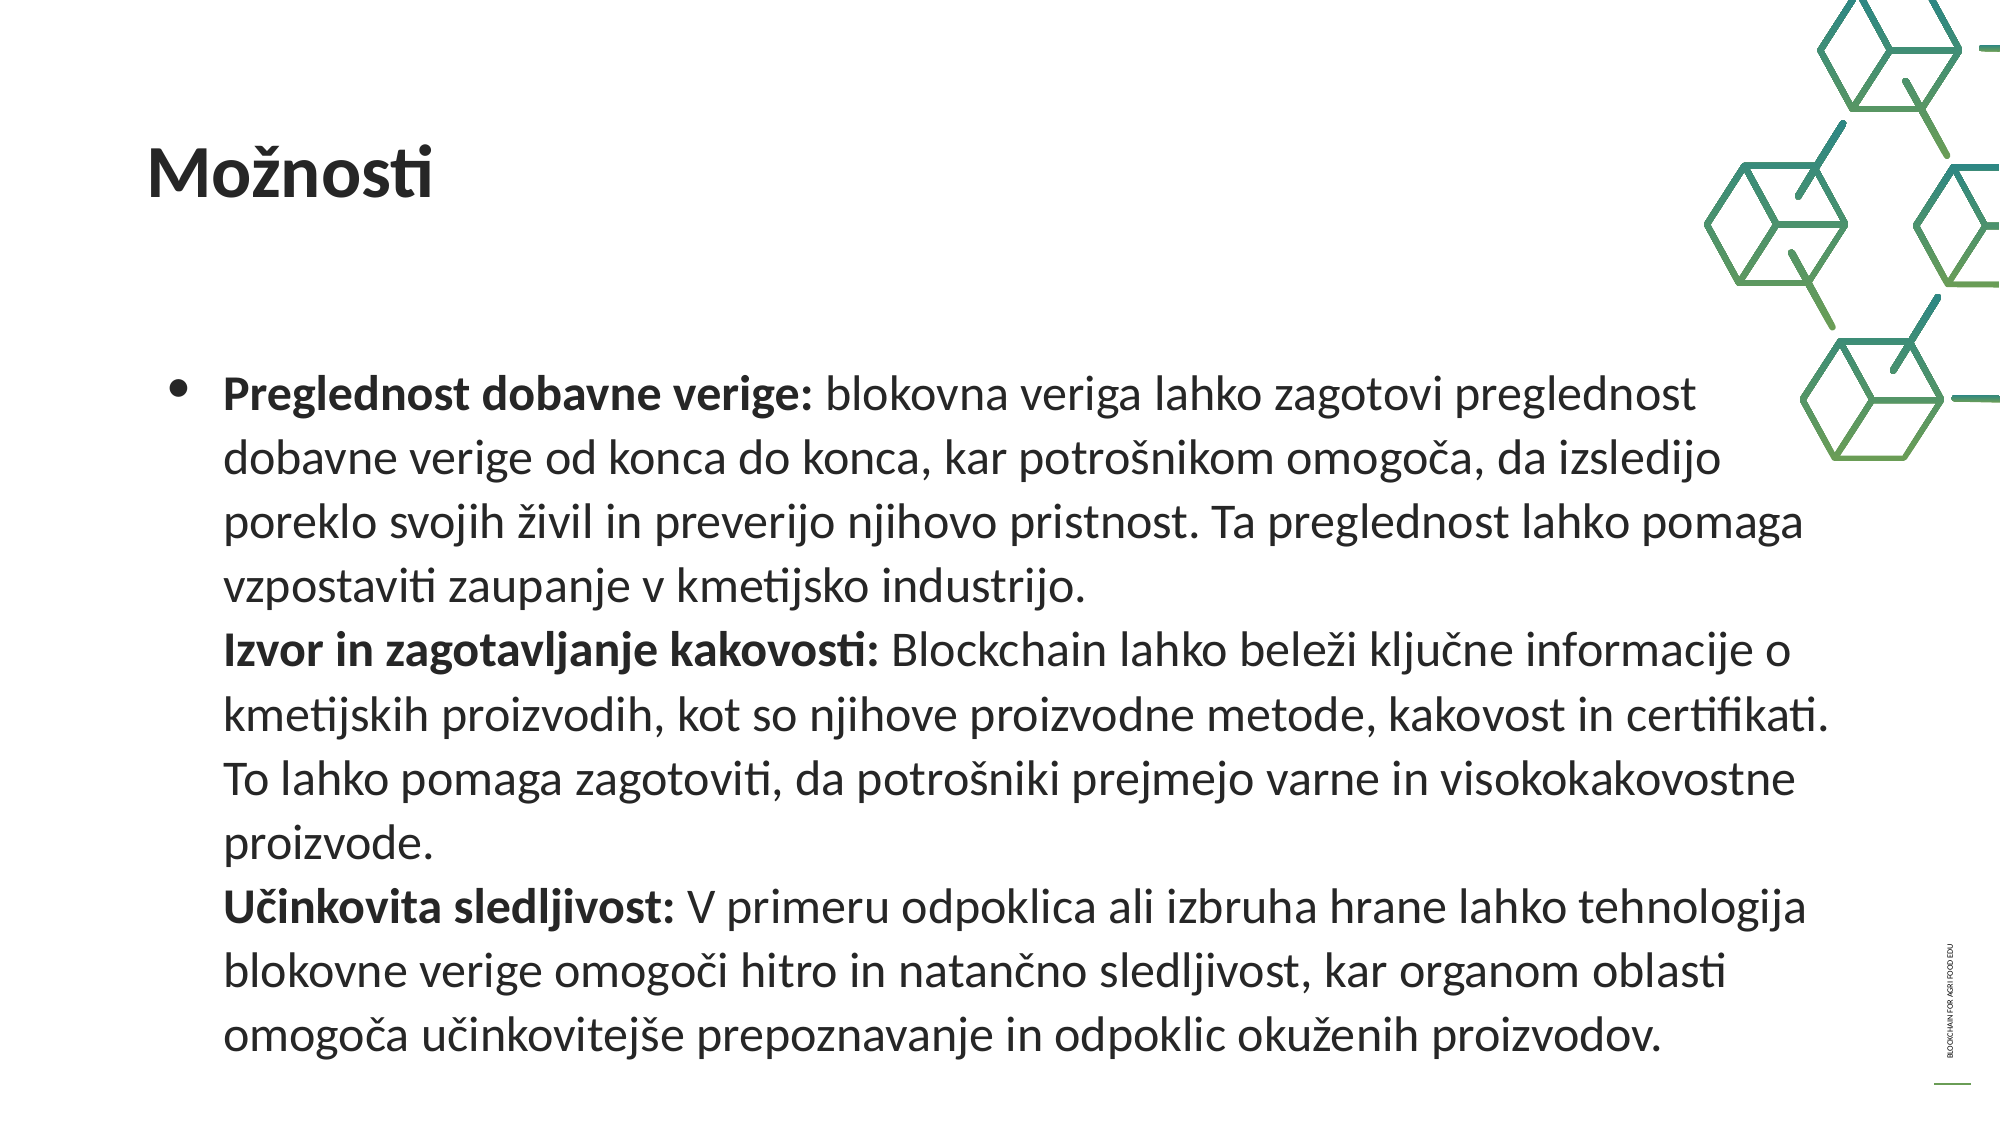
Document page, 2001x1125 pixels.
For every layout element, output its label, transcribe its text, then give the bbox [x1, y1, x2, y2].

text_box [1703, 0, 2000, 462]
list Preglednost dobavne verige: blokovna veriga lahko zagotovi preglednost dobavne verige od konca do konca, kar potrošnikom omogoča, da izsledijo poreklo svojih živil in preverijo njihovo pristnost. Ta preglednost lahko pomaga vzpostaviti zaupanje v kmetijsko industrijo. Izvor in zagotavljanje kakovosti: Blockchain lahko beleži ključne informacije o kmetijskih proizvodih, kot so njihove proizvodne metode, kakovost in certifikati. To lahko pomaga zagotoviti, da potrošniki prejmejo varne in visokokakovostne proizvode. Učinkovita sledljivost: V primeru odpoklica ali izbruha hrane lahko tehnologija blokovne verige omogoči hitro in natančno sledljivost, kar organom oblasti omogoča učinkovitejše prepoznavanje in odpoklic okuženih proizvodov. [151, 348, 1890, 1091]
list Možnosti [130, 124, 1698, 337]
